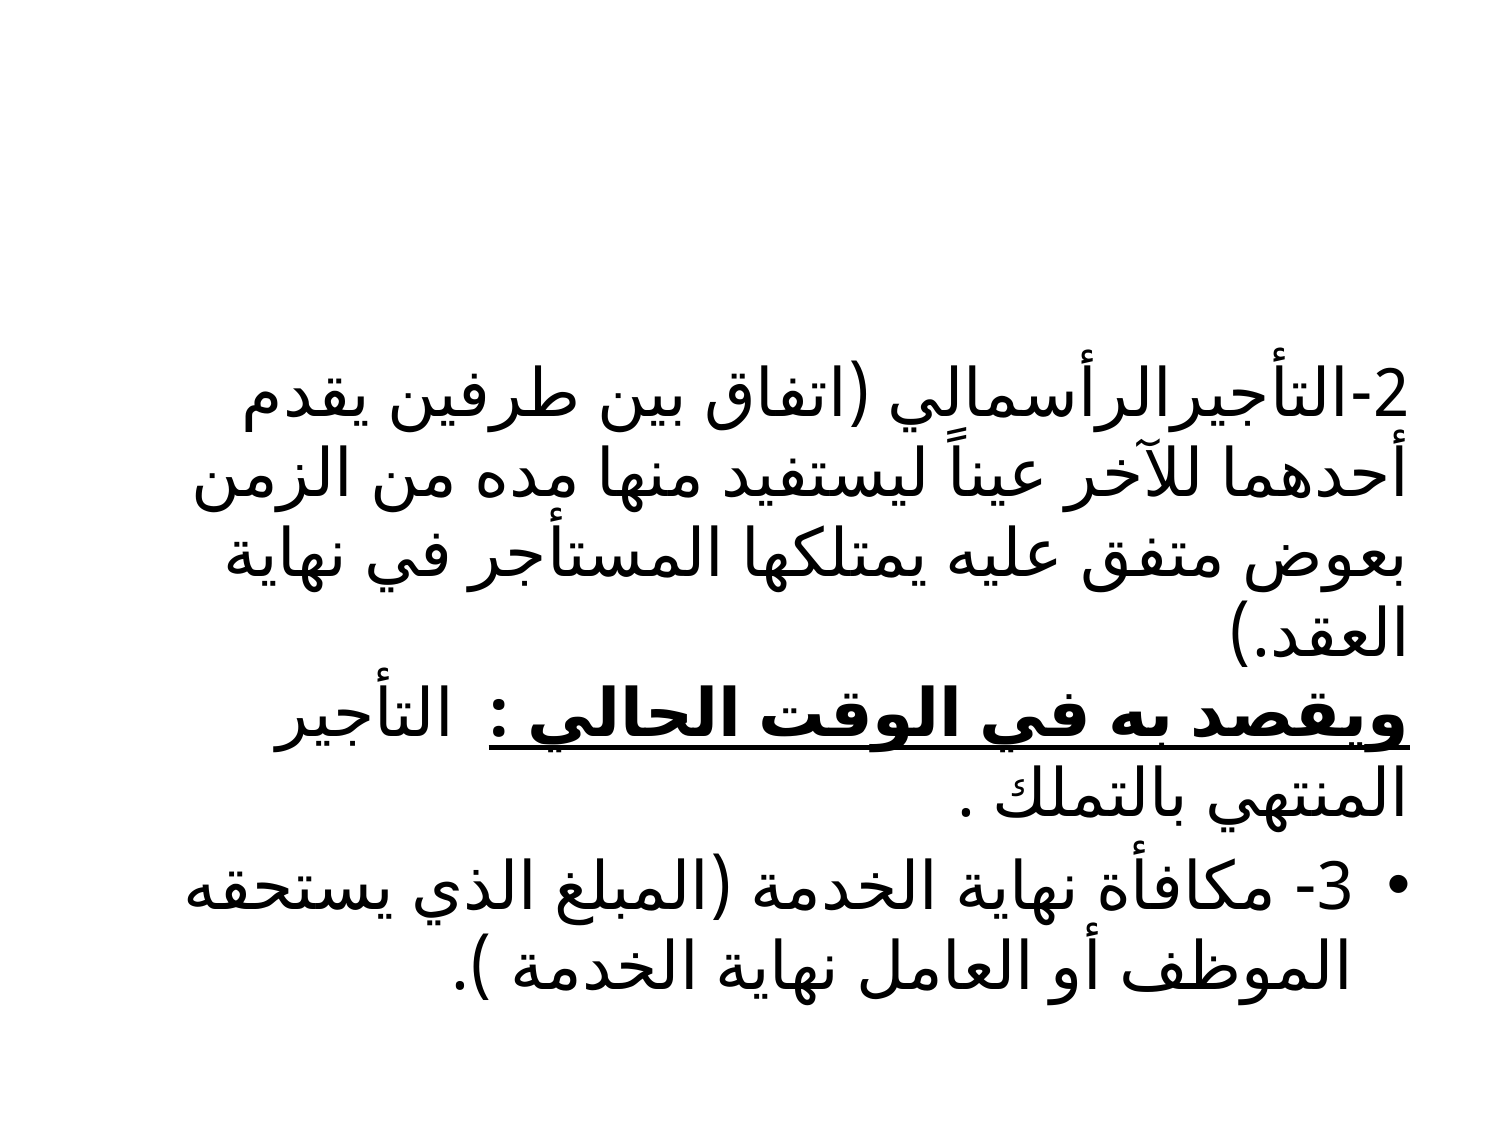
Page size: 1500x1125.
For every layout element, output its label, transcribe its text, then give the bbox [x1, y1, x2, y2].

list 2-التأجيرالرأسمالي (اتفاق بين طرفين يقدم أحدهما للآخر عيناً ليستفيد منها مده من الزمن بعوض متفق عليه يمتلكها المستأجر في نهاية العقد.) ويقصد به في الوقت الحالي : التأجير المنتهي بالتملك . 3- مكافأة نهاية الخدمة (المبلغ الذي يستحقه الموظف أو العامل نهاية الخدمة ). [75, 262, 1425, 1005]
